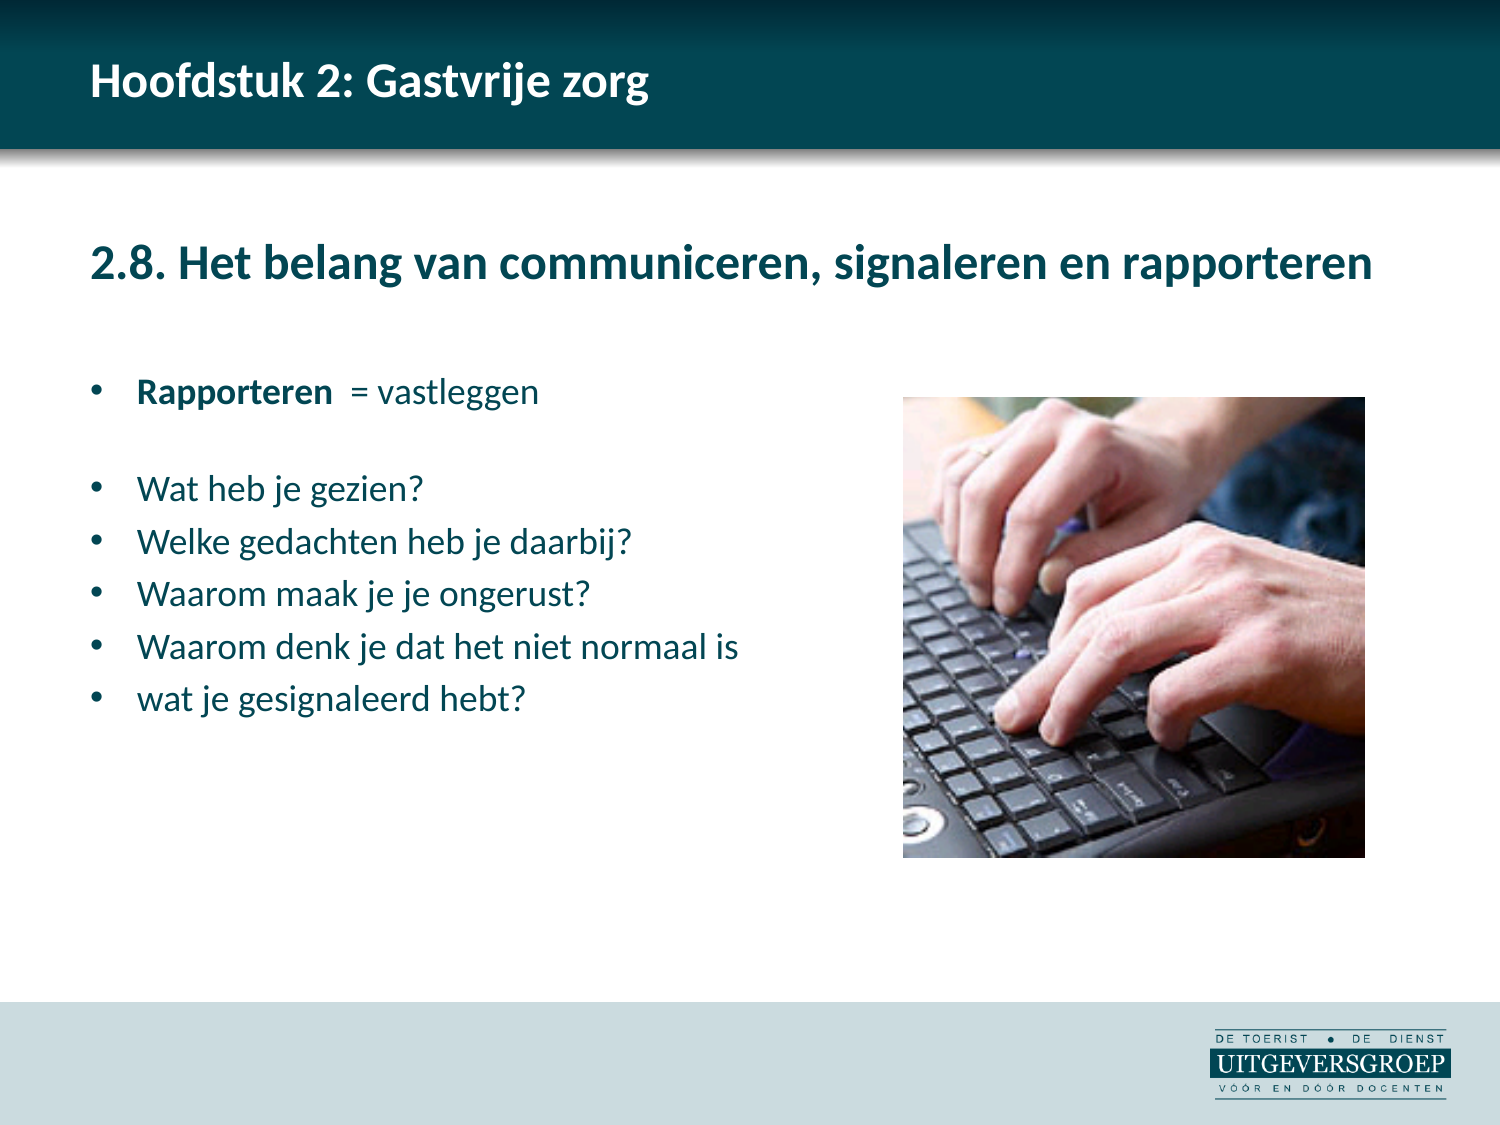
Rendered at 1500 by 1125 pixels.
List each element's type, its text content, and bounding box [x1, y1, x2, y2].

title Hoofdstuk 2: Gastvrije zorg [75, 0, 1425, 172]
picture [1210, 1021, 1451, 1106]
list 2.8. Het belang van communiceren, signaleren en rapporteren Rapporteren = vastleggen Wat heb je gezien? Welke gedachten heb je daarbij? Waarom maak je je ongerust? Waarom denk je dat het niet normaal is wat je gesignaleerd hebt? [75, 221, 1425, 965]
picture [903, 396, 1365, 859]
